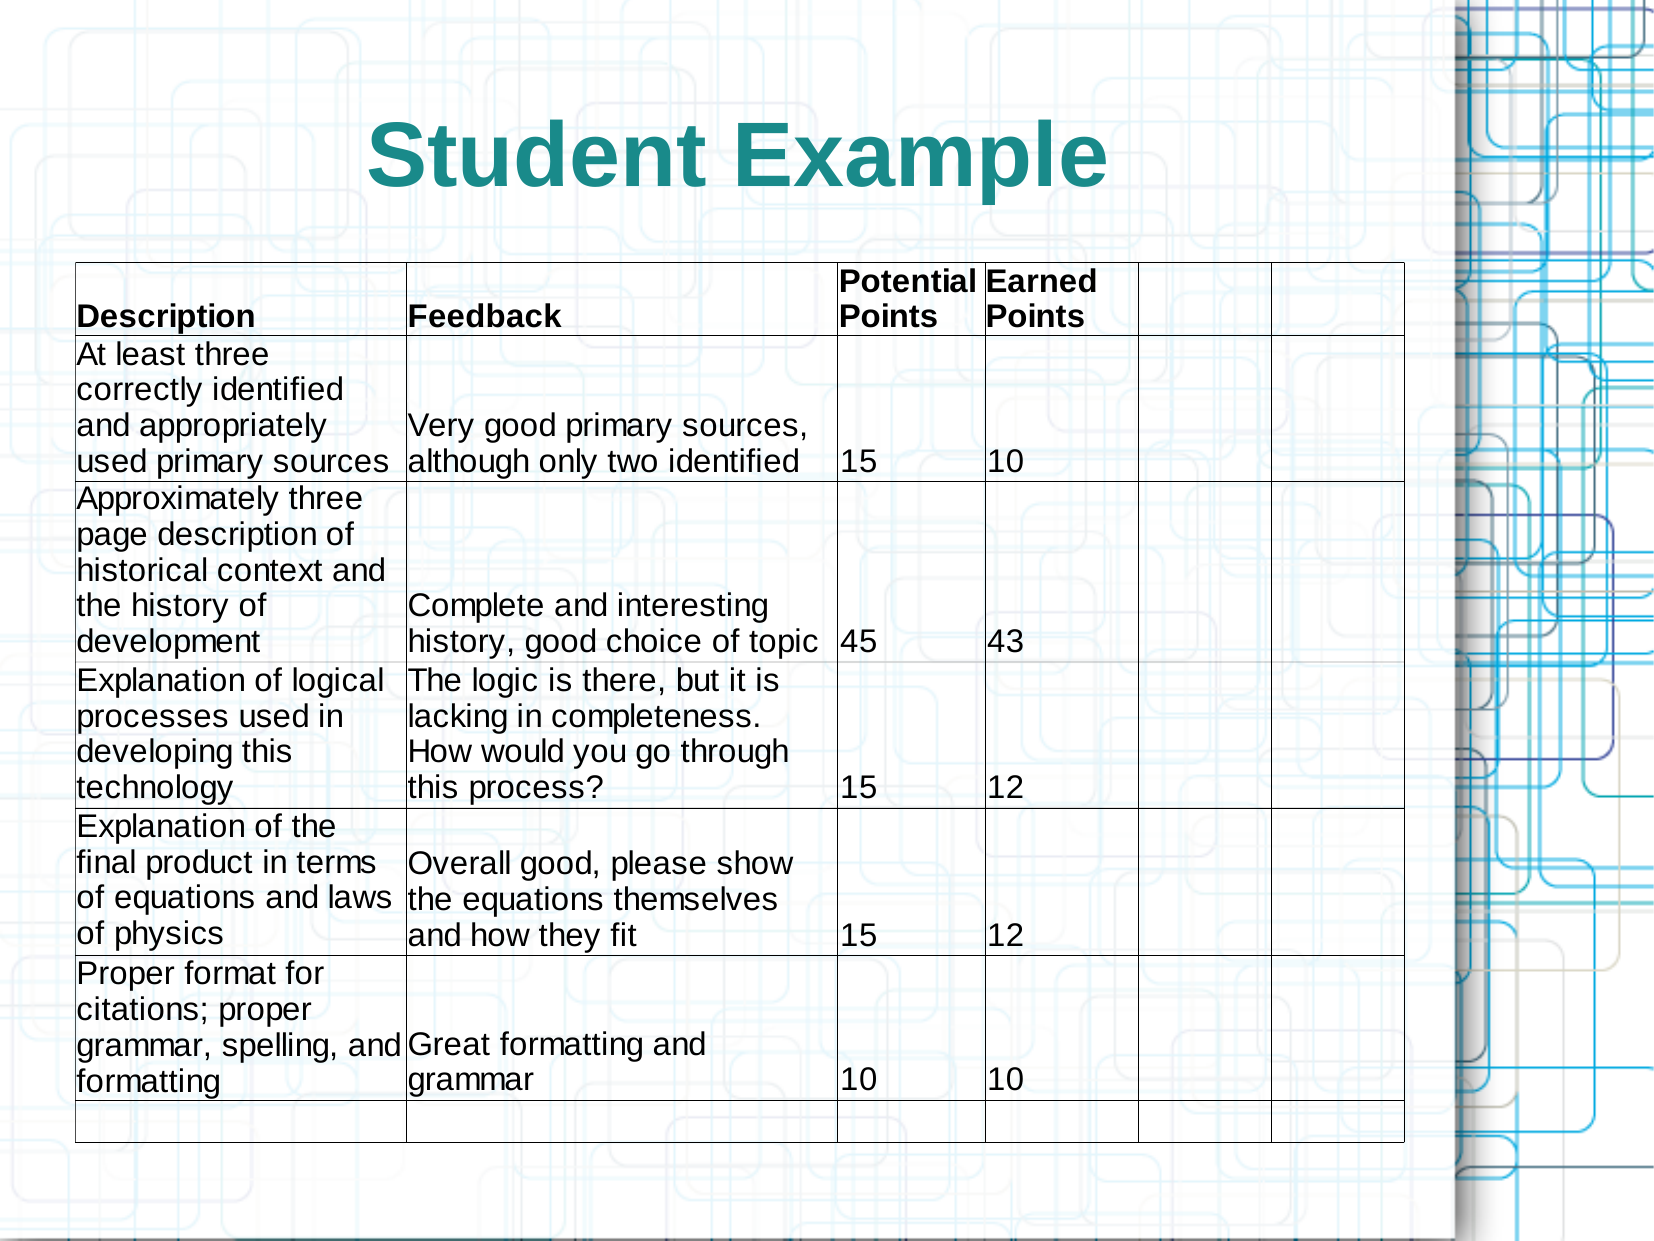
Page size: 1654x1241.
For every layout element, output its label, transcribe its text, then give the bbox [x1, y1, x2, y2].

picture [0, 0, 1654, 1241]
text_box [74, 262, 1410, 1144]
title Student Example [58, 49, 1418, 257]
